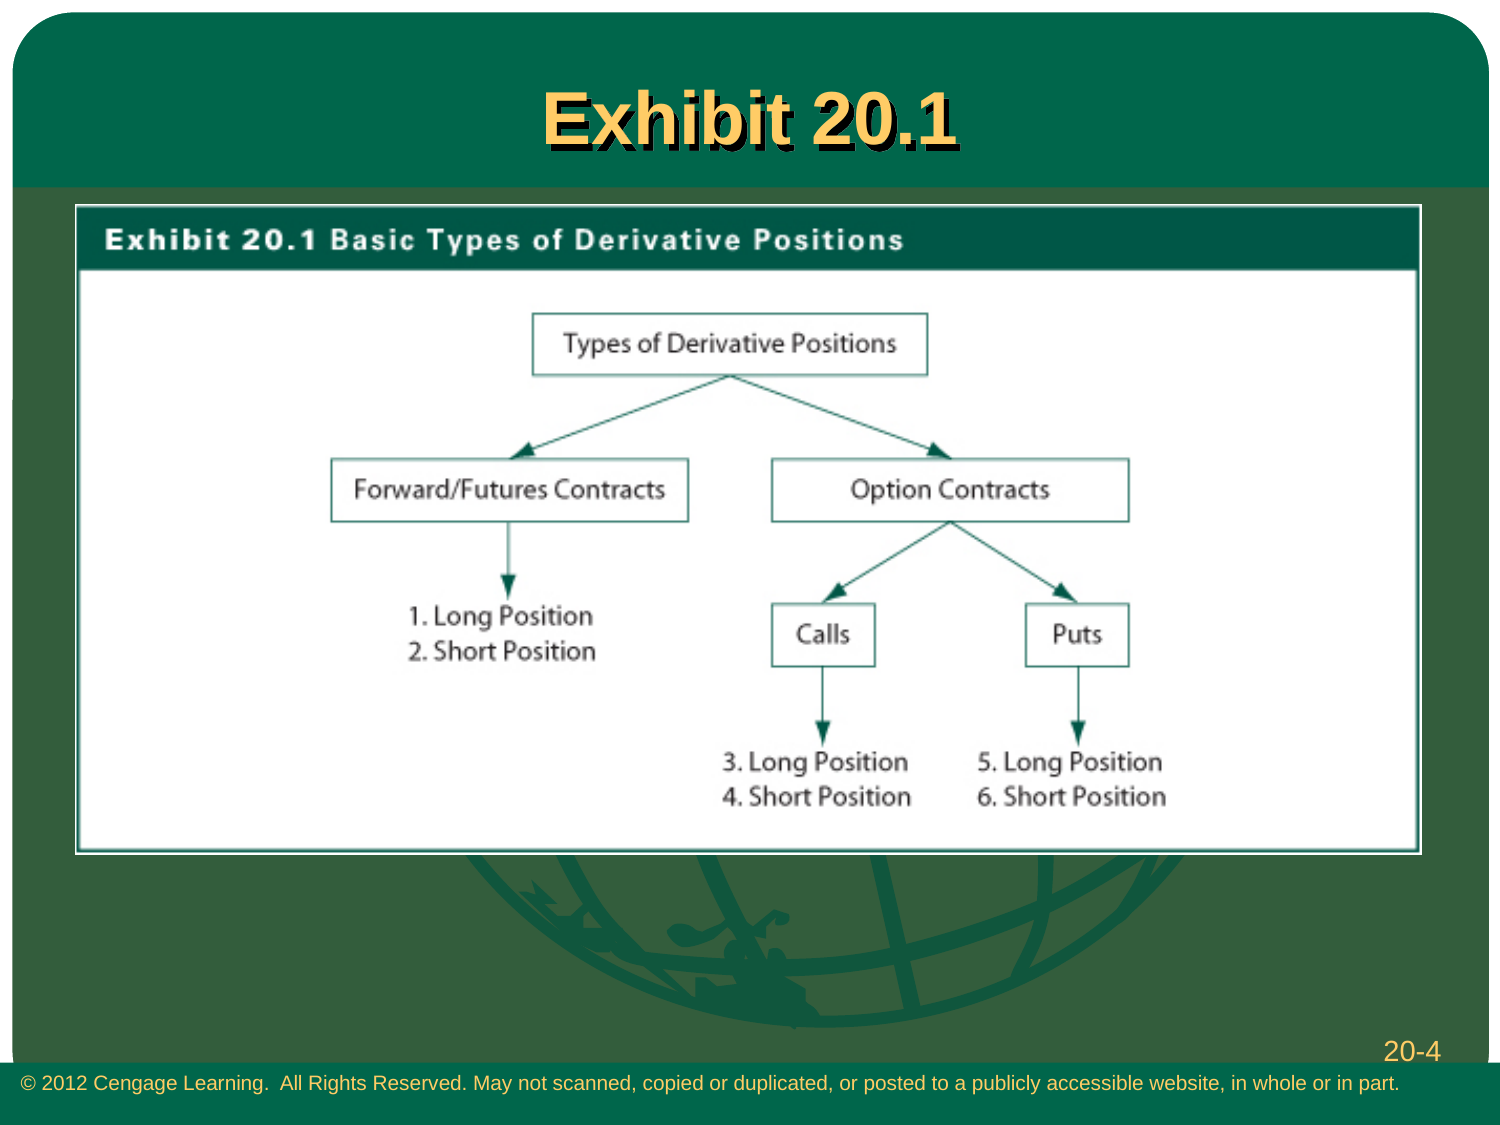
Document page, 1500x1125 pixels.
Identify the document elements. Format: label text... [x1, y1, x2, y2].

picture [74, 203, 1422, 855]
footer © 2012 Cengage Learning. All Rights Reserved. May not scanned, copied or duplicated, or posted to a publicly accessible website, in whole or in part. [0, 1062, 1500, 1125]
title Exhibit 20.1 [75, 37, 1425, 193]
slide_number 20-4 [1325, 1025, 1500, 1088]
